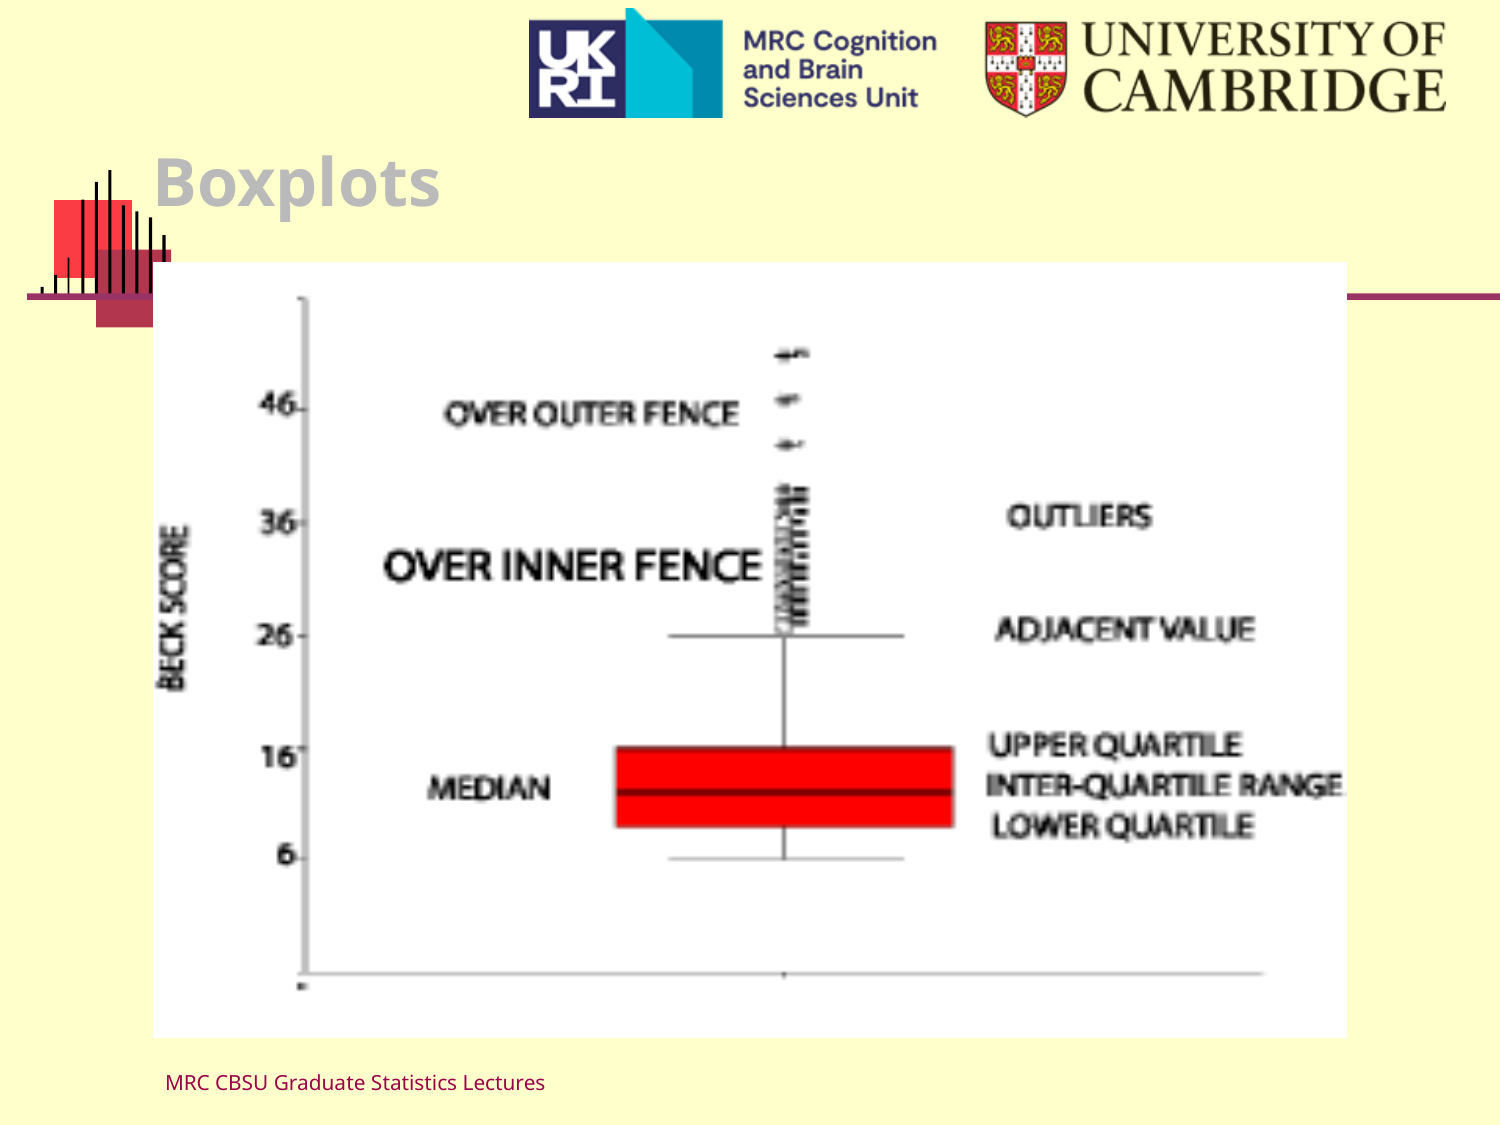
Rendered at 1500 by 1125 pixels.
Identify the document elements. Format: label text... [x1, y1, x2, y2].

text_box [153, 262, 1347, 1038]
footer MRC CBSU Graduate Statistics Lectures [149, 1062, 988, 1101]
title Boxplots [137, 137, 988, 233]
picture [529, 8, 1446, 118]
